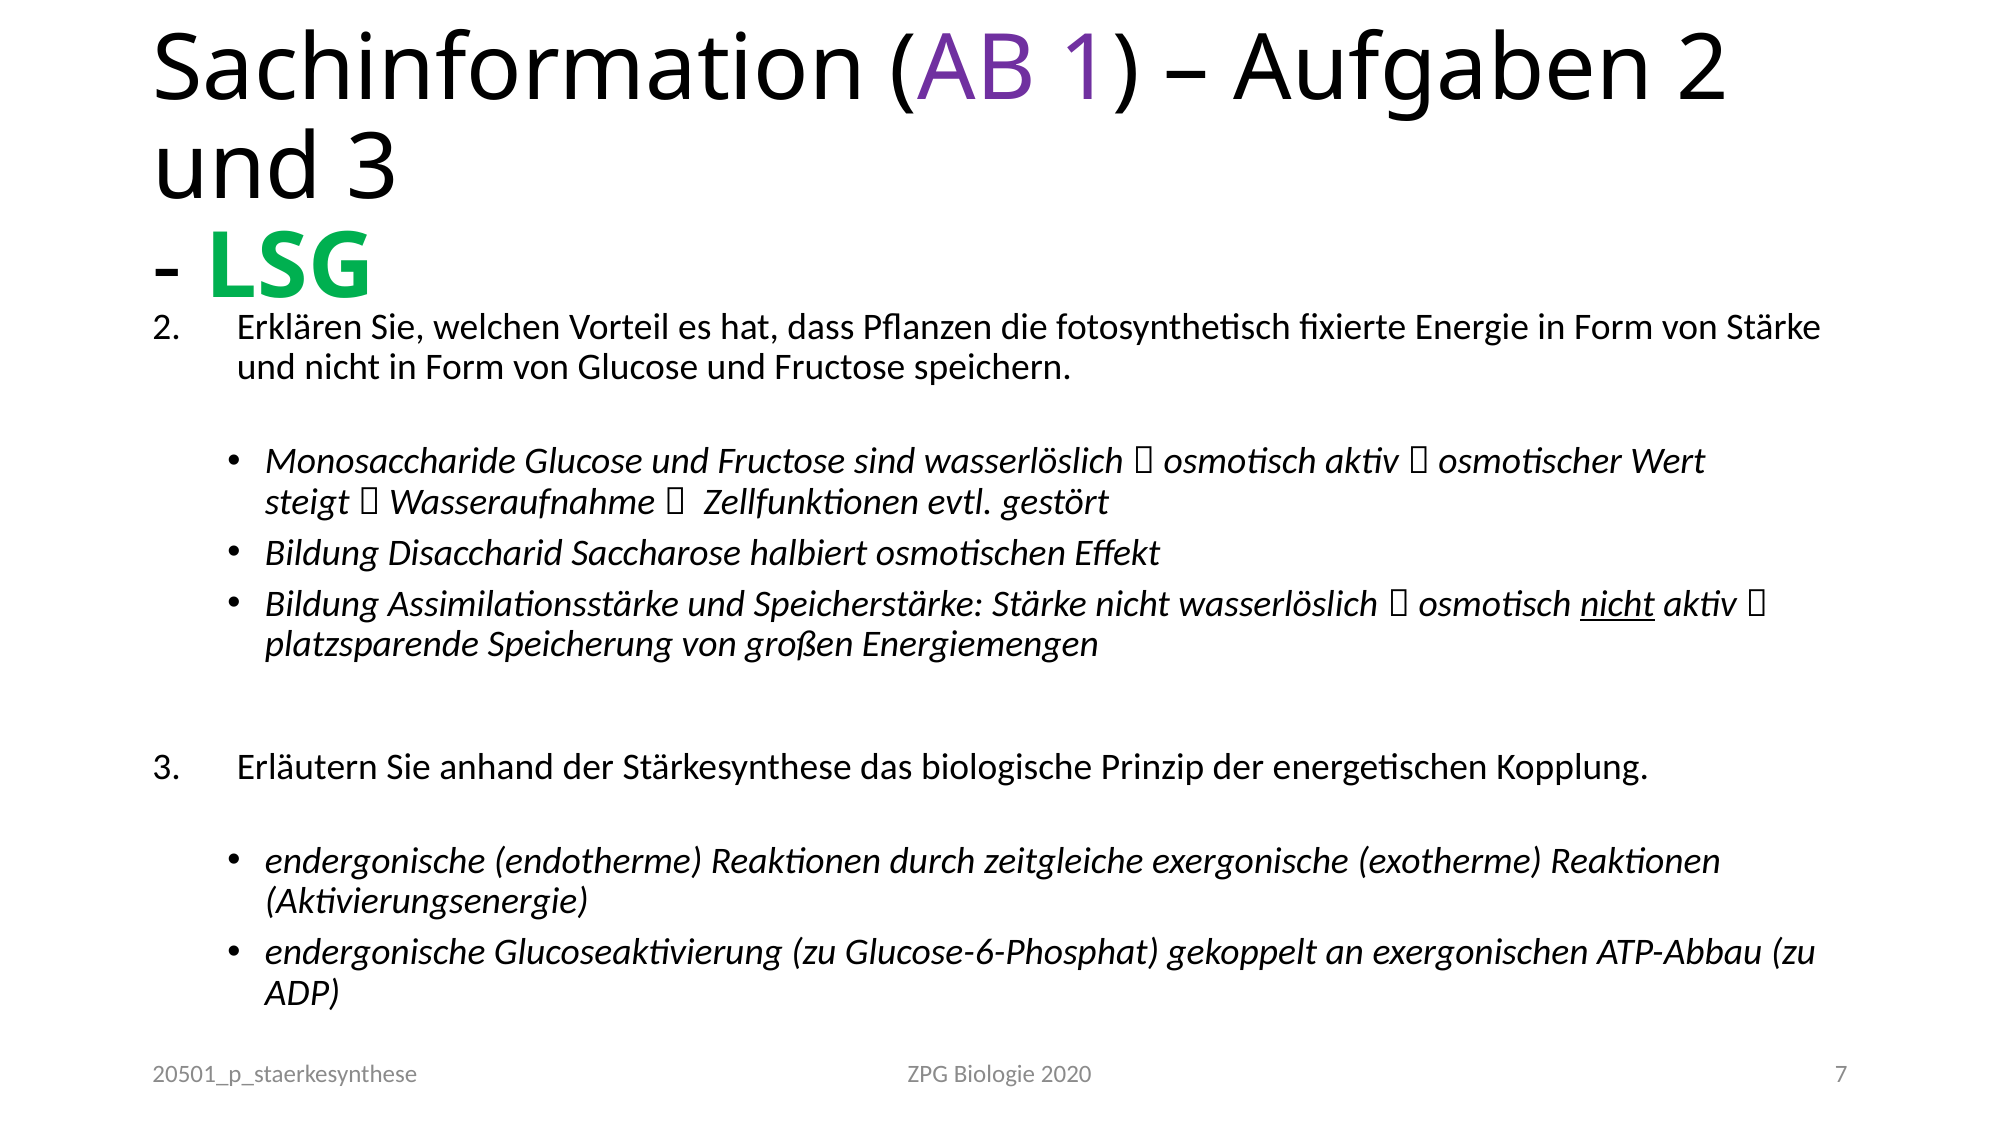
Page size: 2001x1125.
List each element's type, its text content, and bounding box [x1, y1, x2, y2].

footer ZPG Biologie 2020 [662, 1042, 1338, 1103]
slide_number 7 [1412, 1042, 1863, 1103]
list Erklären Sie, welchen Vorteil es hat, dass Pflanzen die fotosynthetisch fixierte Energie in Form von Stärke und nicht in Form von Glucose und Fructose speichern. Monosaccharide Glucose und Fructose sind wasserlöslich  osmotisch aktiv  osmotischer Wert steigt  Wasseraufnahme  Zellfunktionen evtl. gestört Bildung Disaccharid Saccharose halbiert osmotischen Effekt Bildung Assimilationsstärke und Speicherstärke: Stärke nicht wasserlöslich  osmotisch nicht aktiv  platzsparende Speicherung von großen Energiemengen Erläutern Sie anhand der Stärkesynthese das biologische Prinzip der energetischen Kopplung. endergonische (endotherme) Reaktionen durch zeitgleiche exergonische (exotherme) Reaktionen (Aktivierungsenergie) endergonische Glucoseaktivierung (zu Glucose-6-Phosphat) gekoppelt an exergonischen ATP-Abbau (zu ADP) [137, 299, 1863, 1014]
title Sachinformation (AB 1) – Aufgaben 2 und 3 - LSG [137, 59, 1863, 278]
slide_number 20501_p_staerkesynthese [137, 1042, 588, 1103]
